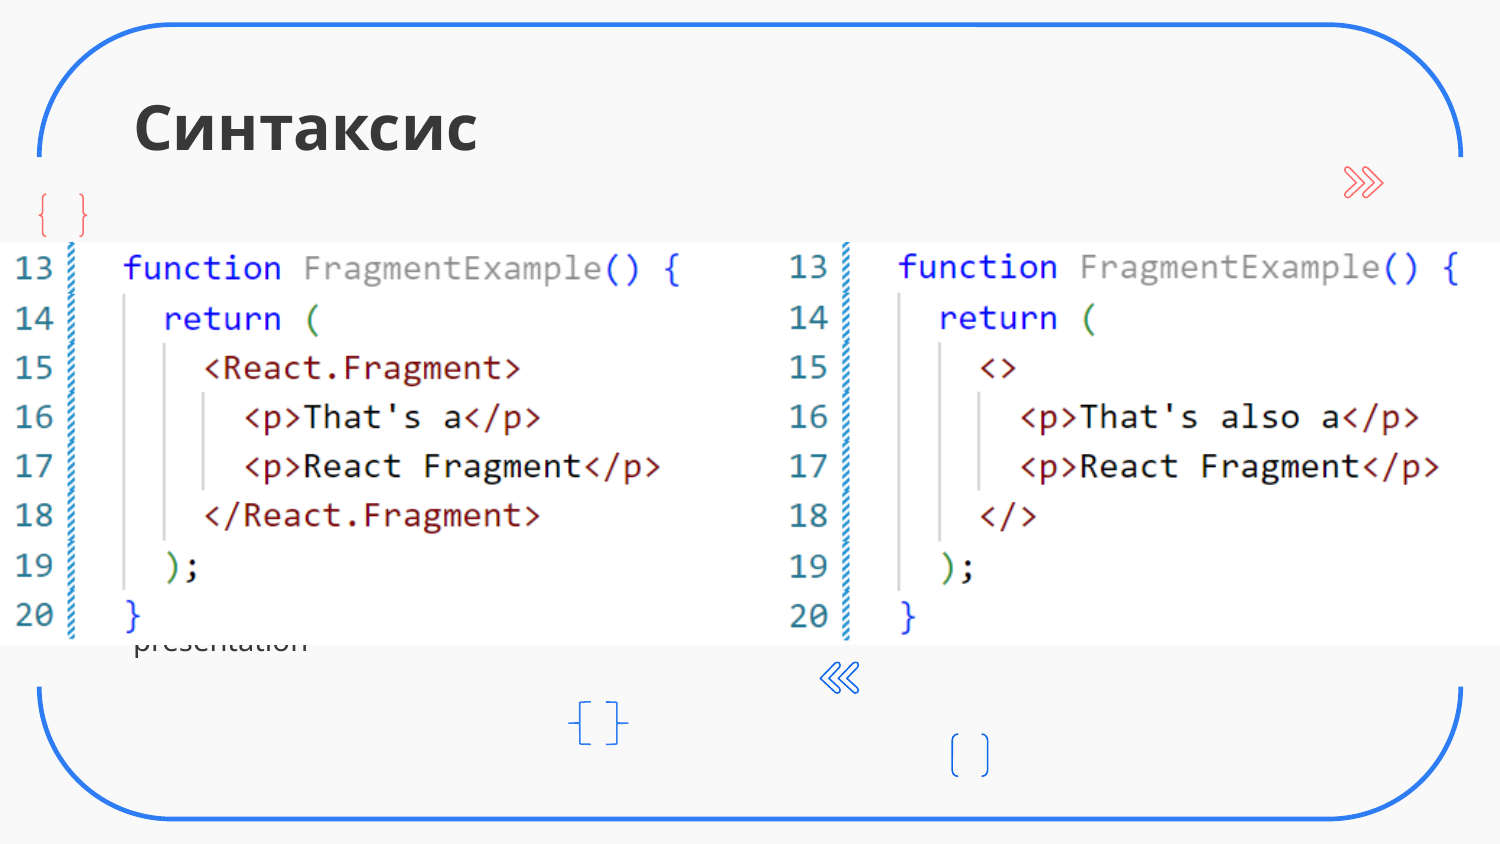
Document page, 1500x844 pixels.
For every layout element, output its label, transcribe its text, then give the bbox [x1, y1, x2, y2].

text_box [820, 166, 1384, 241]
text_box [820, 653, 1384, 694]
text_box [568, 701, 629, 745]
title Синтаксис [118, 72, 1383, 167]
picture [0, 242, 1500, 646]
